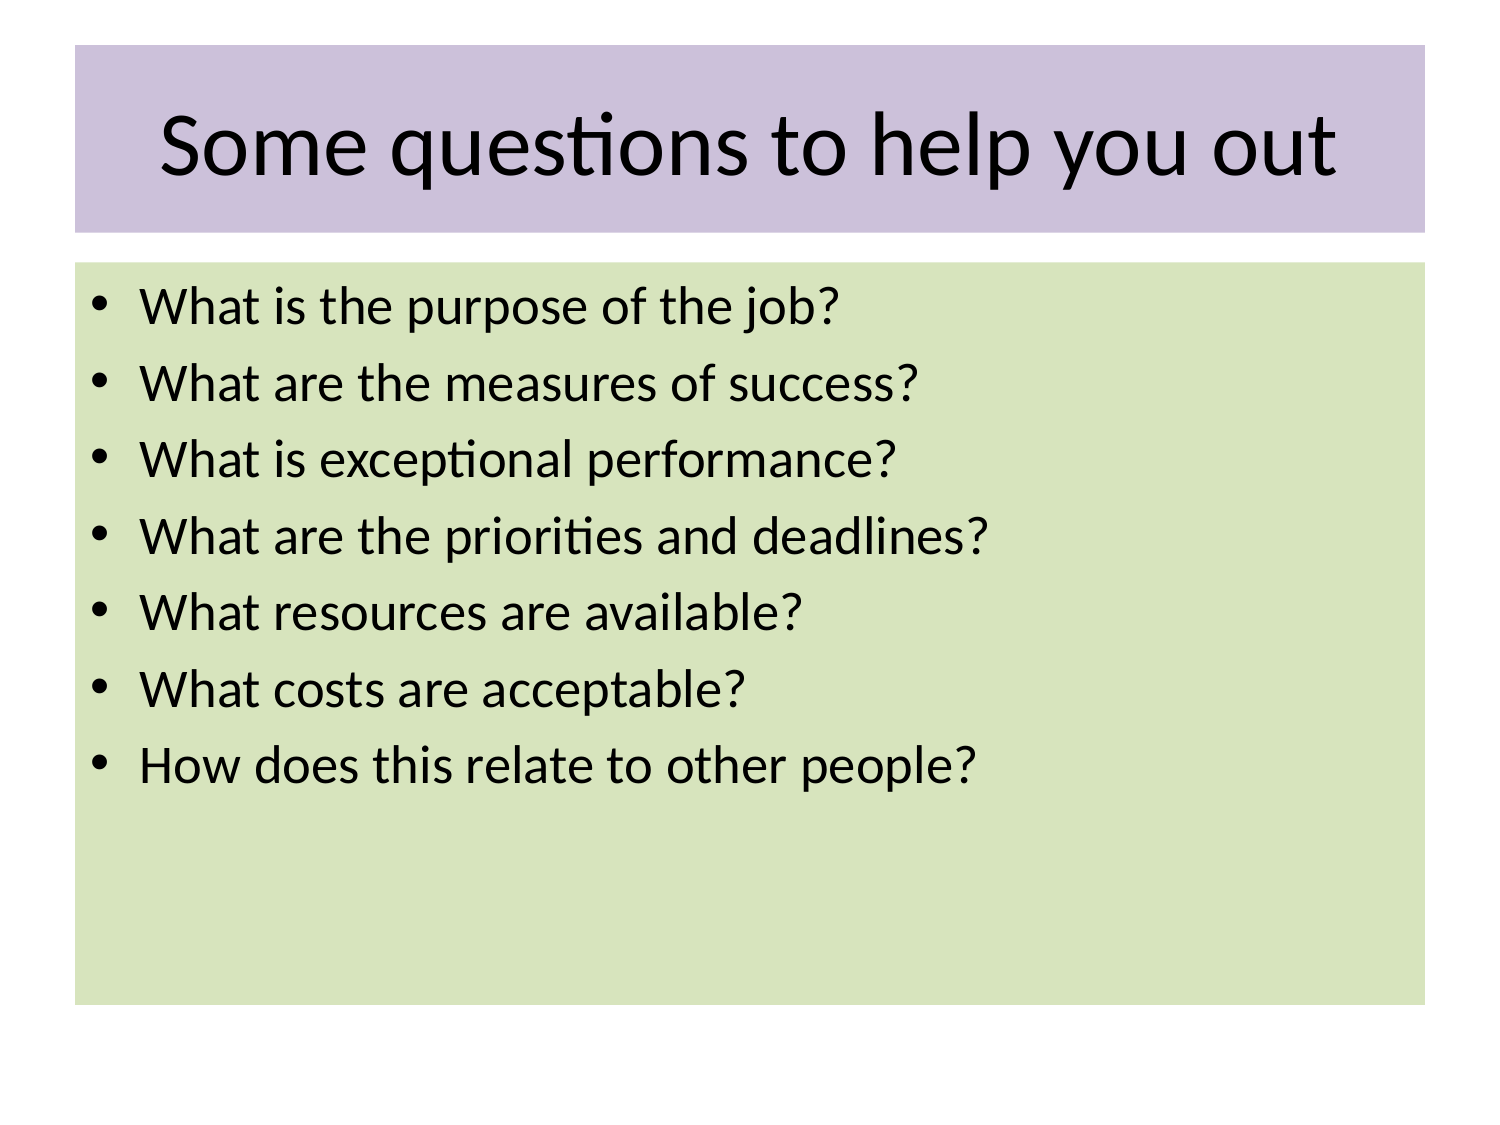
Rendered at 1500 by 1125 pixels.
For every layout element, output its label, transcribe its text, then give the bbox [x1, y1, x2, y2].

title Some questions to help you out [75, 45, 1425, 233]
list What is the purpose of the job? What are the measures of success? What is exceptional performance? What are the priorities and deadlines? What resources are available? What costs are acceptable? How does this relate to other people? [75, 262, 1425, 1005]
